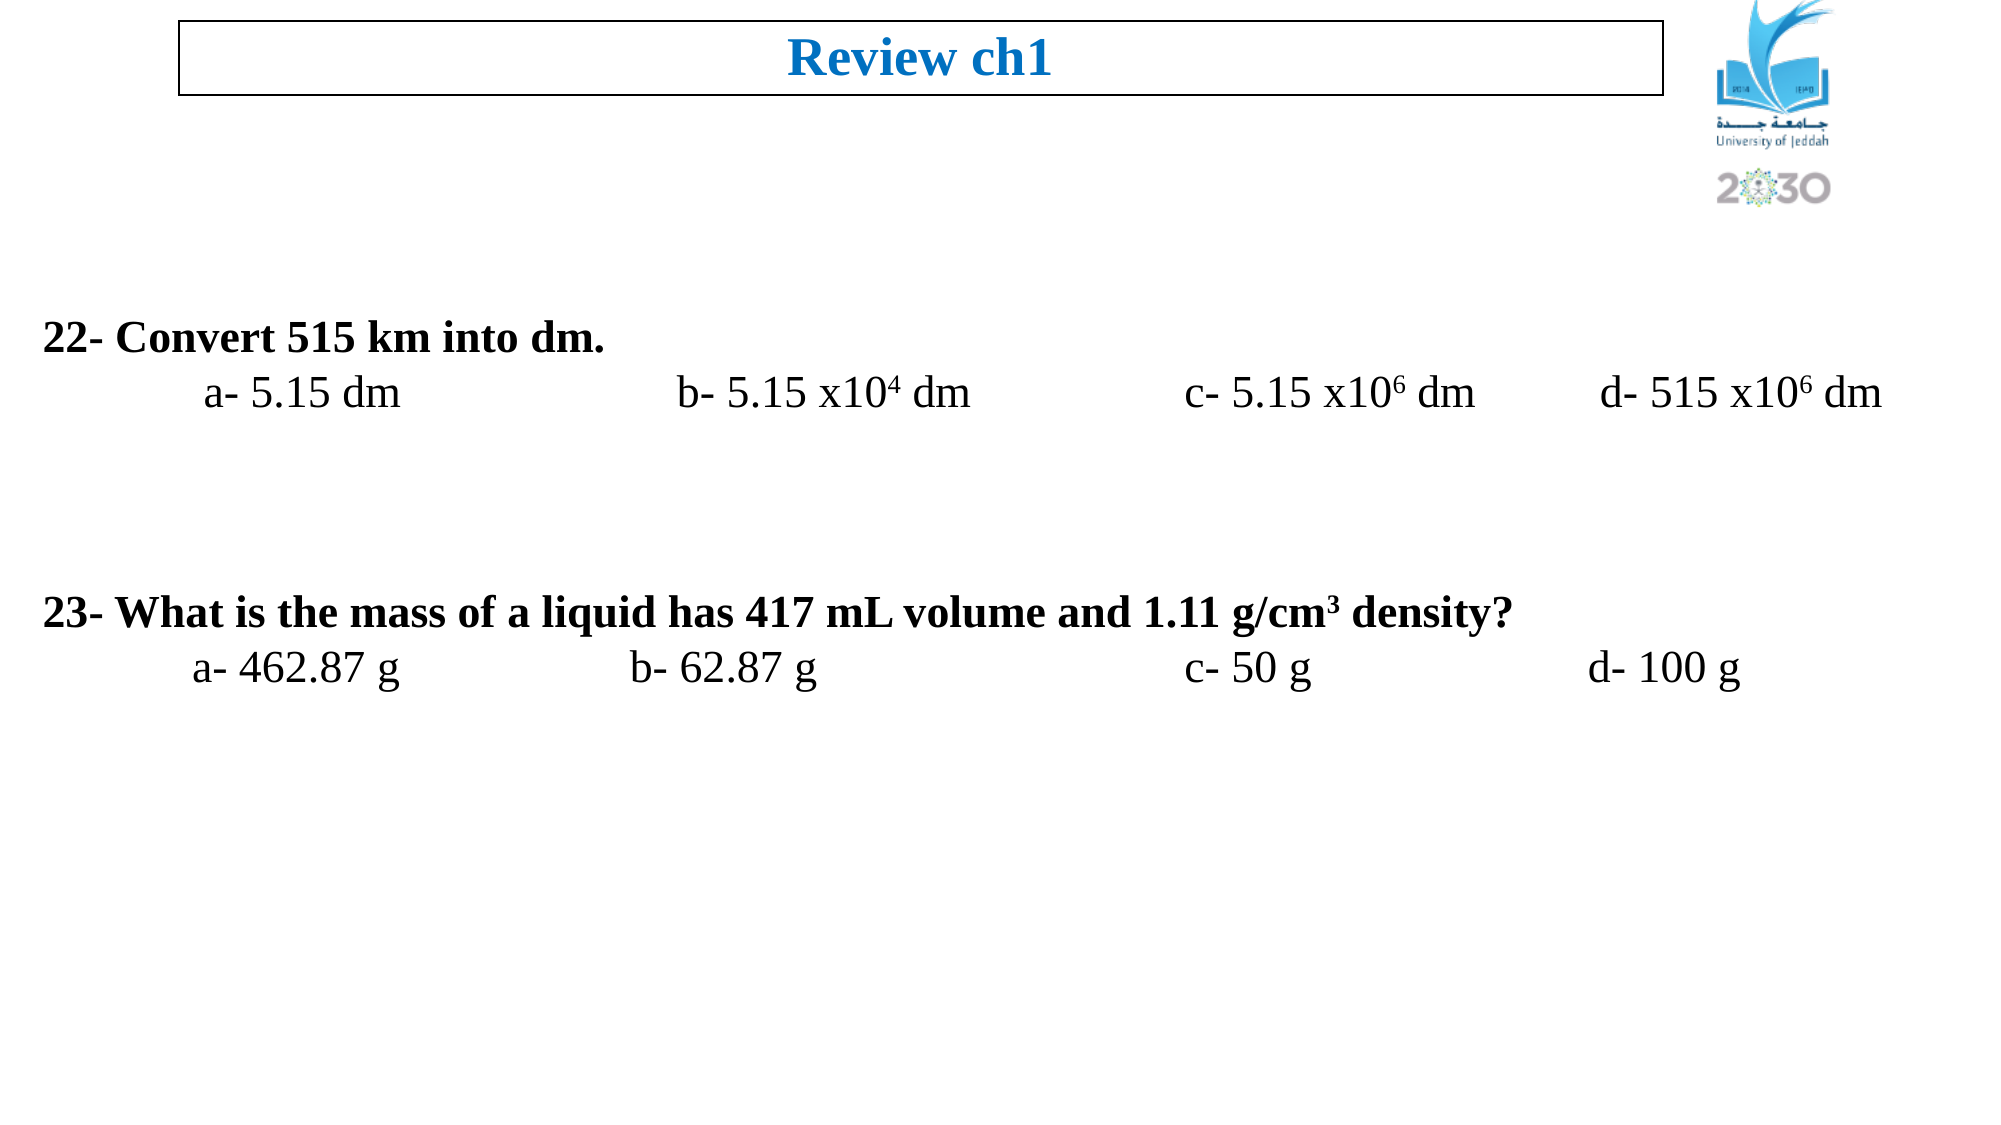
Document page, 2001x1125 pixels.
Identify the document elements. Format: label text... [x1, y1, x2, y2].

text_box Review ch1 [178, 20, 1664, 96]
picture [1697, 0, 1851, 213]
text_box 22- Convert 515 km into dm. a- 5.15 dm b- 5.15 x104 dm c- 5.15 x106 dm d- 515 x106 dm 23- What is the mass of a liquid has 417 mL volume and 1.11 g/cm3 density? a- 462.87 g b- 62.87 g c- 50 g d- 100 g [27, 298, 1898, 919]
